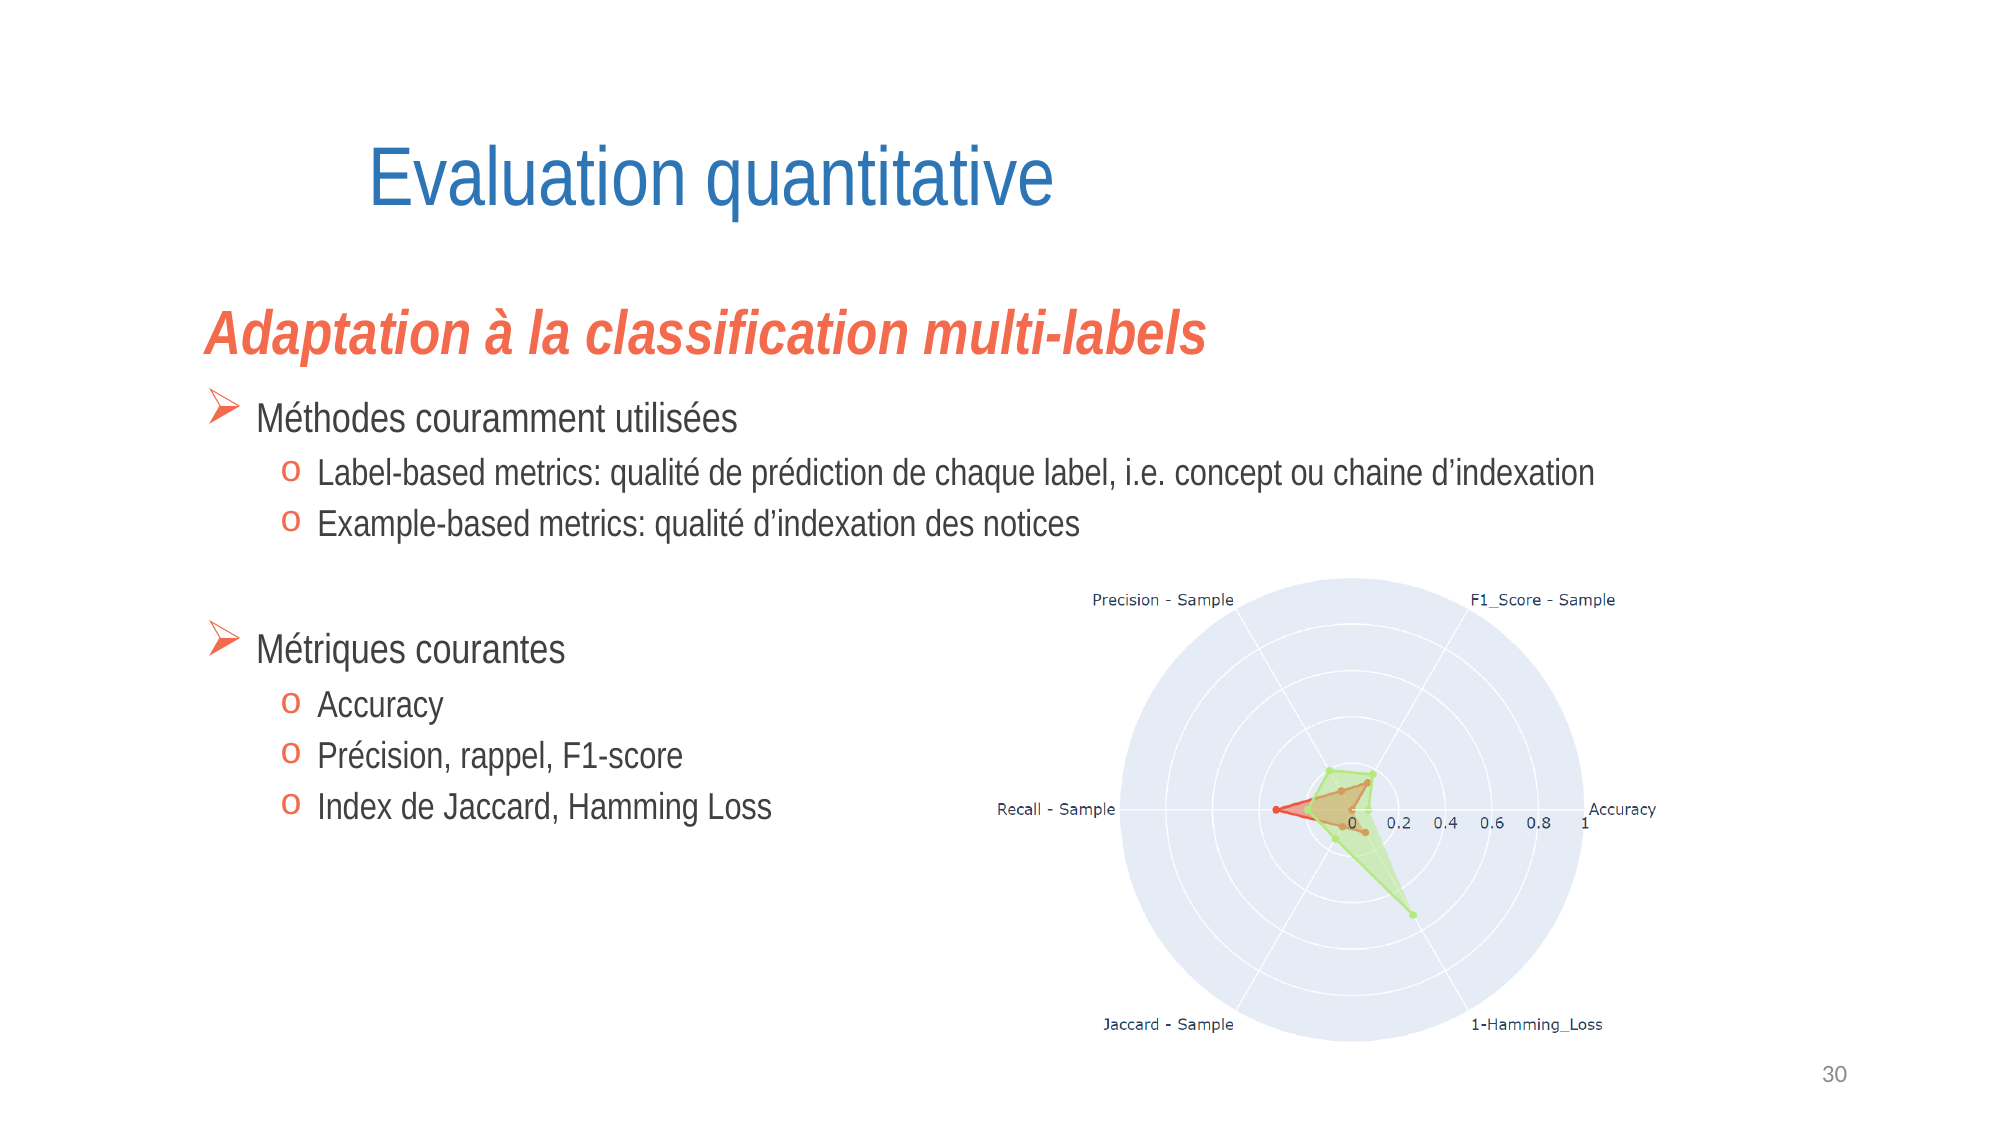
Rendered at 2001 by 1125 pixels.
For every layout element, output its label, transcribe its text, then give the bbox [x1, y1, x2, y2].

picture [981, 562, 1671, 1049]
slide_number 30 [1412, 1042, 1863, 1103]
text_box Evaluation quantitative [353, 99, 1647, 257]
text_box Adaptation à la classification multi-labels Méthodes couramment utilisées Label-based metrics: qualité de prédiction de chaque label, i.e. concept ou chaine d’indexation Example-based metrics: qualité d’indexation des notices Métriques courantes Accuracy Précision, rappel, F1-score Index de Jaccard, Hamming Loss [189, 293, 1846, 1006]
